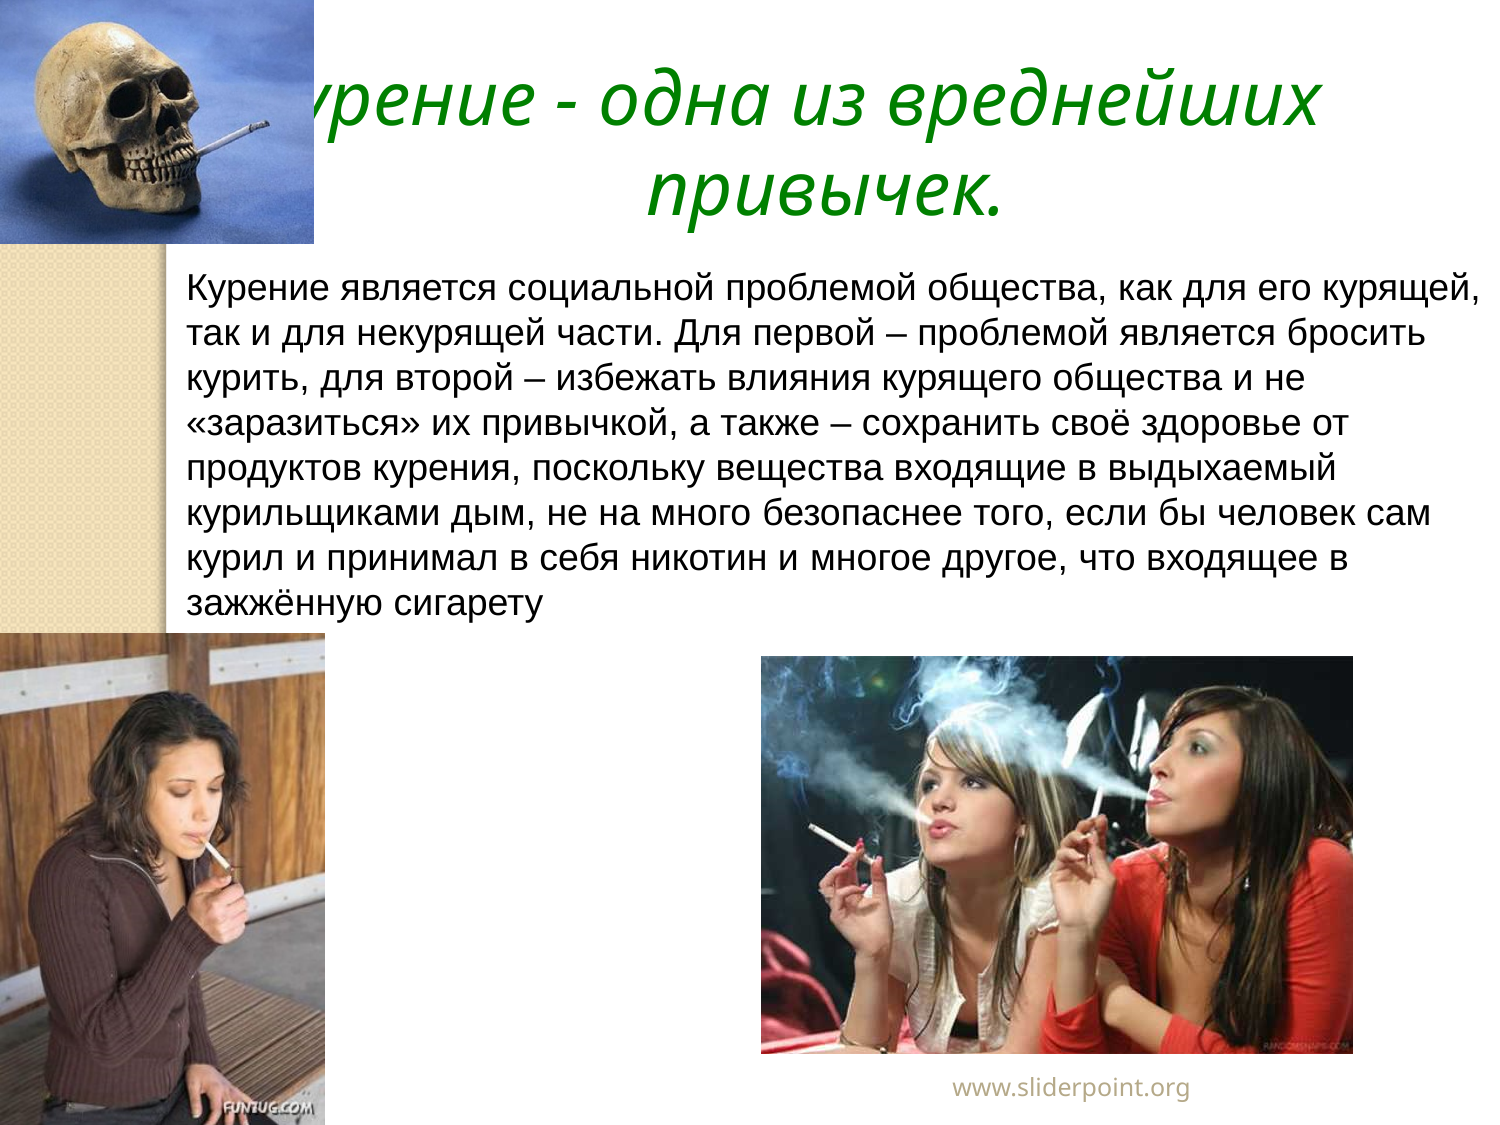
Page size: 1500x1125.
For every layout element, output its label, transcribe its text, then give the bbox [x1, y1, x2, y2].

text_box Курение - одна из вреднейших привычек. [320, 42, 1447, 238]
picture [761, 656, 1353, 1054]
picture [0, 0, 314, 244]
footer www.sliderpoint.org [937, 1034, 1413, 1113]
text_box Курение является социальной проблемой общества, как для его курящей, так и для некурящей части. Для первой – проблемой является бросить курить, для второй – избежать влияния курящего общества и не «заразиться» их привычкой, а также – сохранить своё здоровье от продуктов курения, поскольку вещества входящие в выдыхаемый курильщиками дым, не на много безопаснее того, если бы человек сам курил и принимал в себя никотин и многое другое, что входящее в зажжённую сигарету [171, 255, 1500, 631]
picture [0, 633, 325, 1125]
